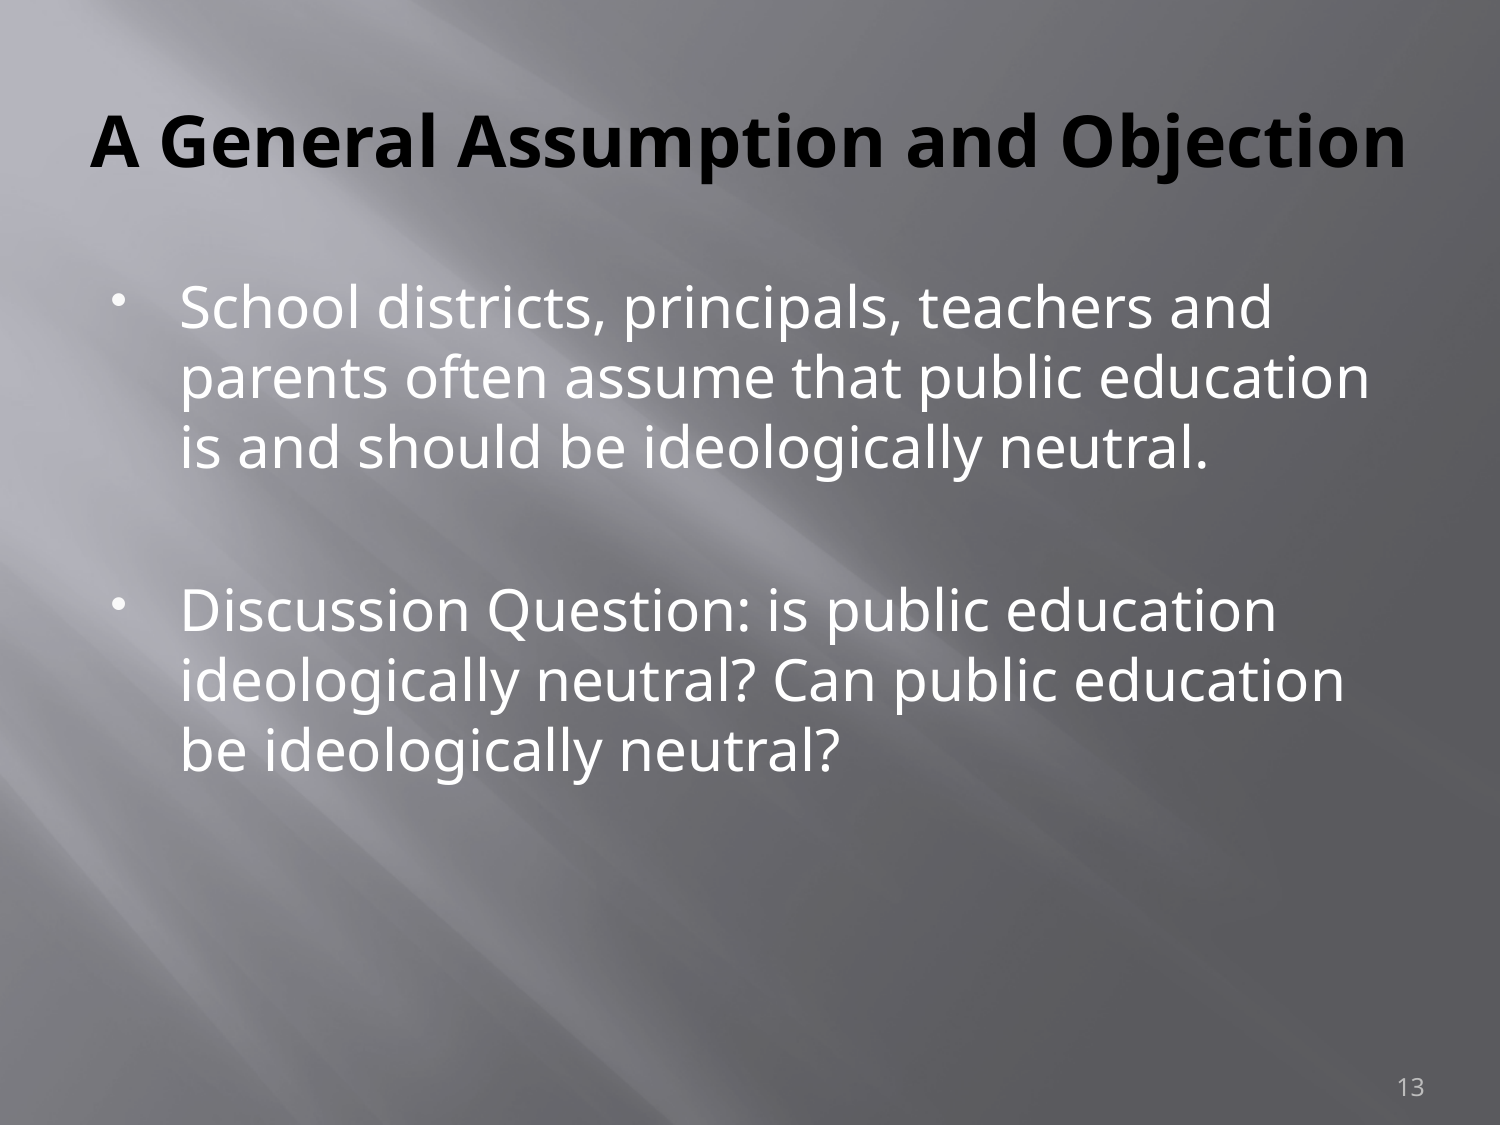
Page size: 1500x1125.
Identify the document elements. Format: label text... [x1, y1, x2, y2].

title A General Assumption and Objection [75, 45, 1425, 233]
slide_number 13 [1299, 1052, 1425, 1113]
list School districts, principals, teachers and parents often assume that public education is and should be ideologically neutral. Discussion Question: is public education ideologically neutral? Can public education be ideologically neutral? [75, 262, 1425, 1035]
